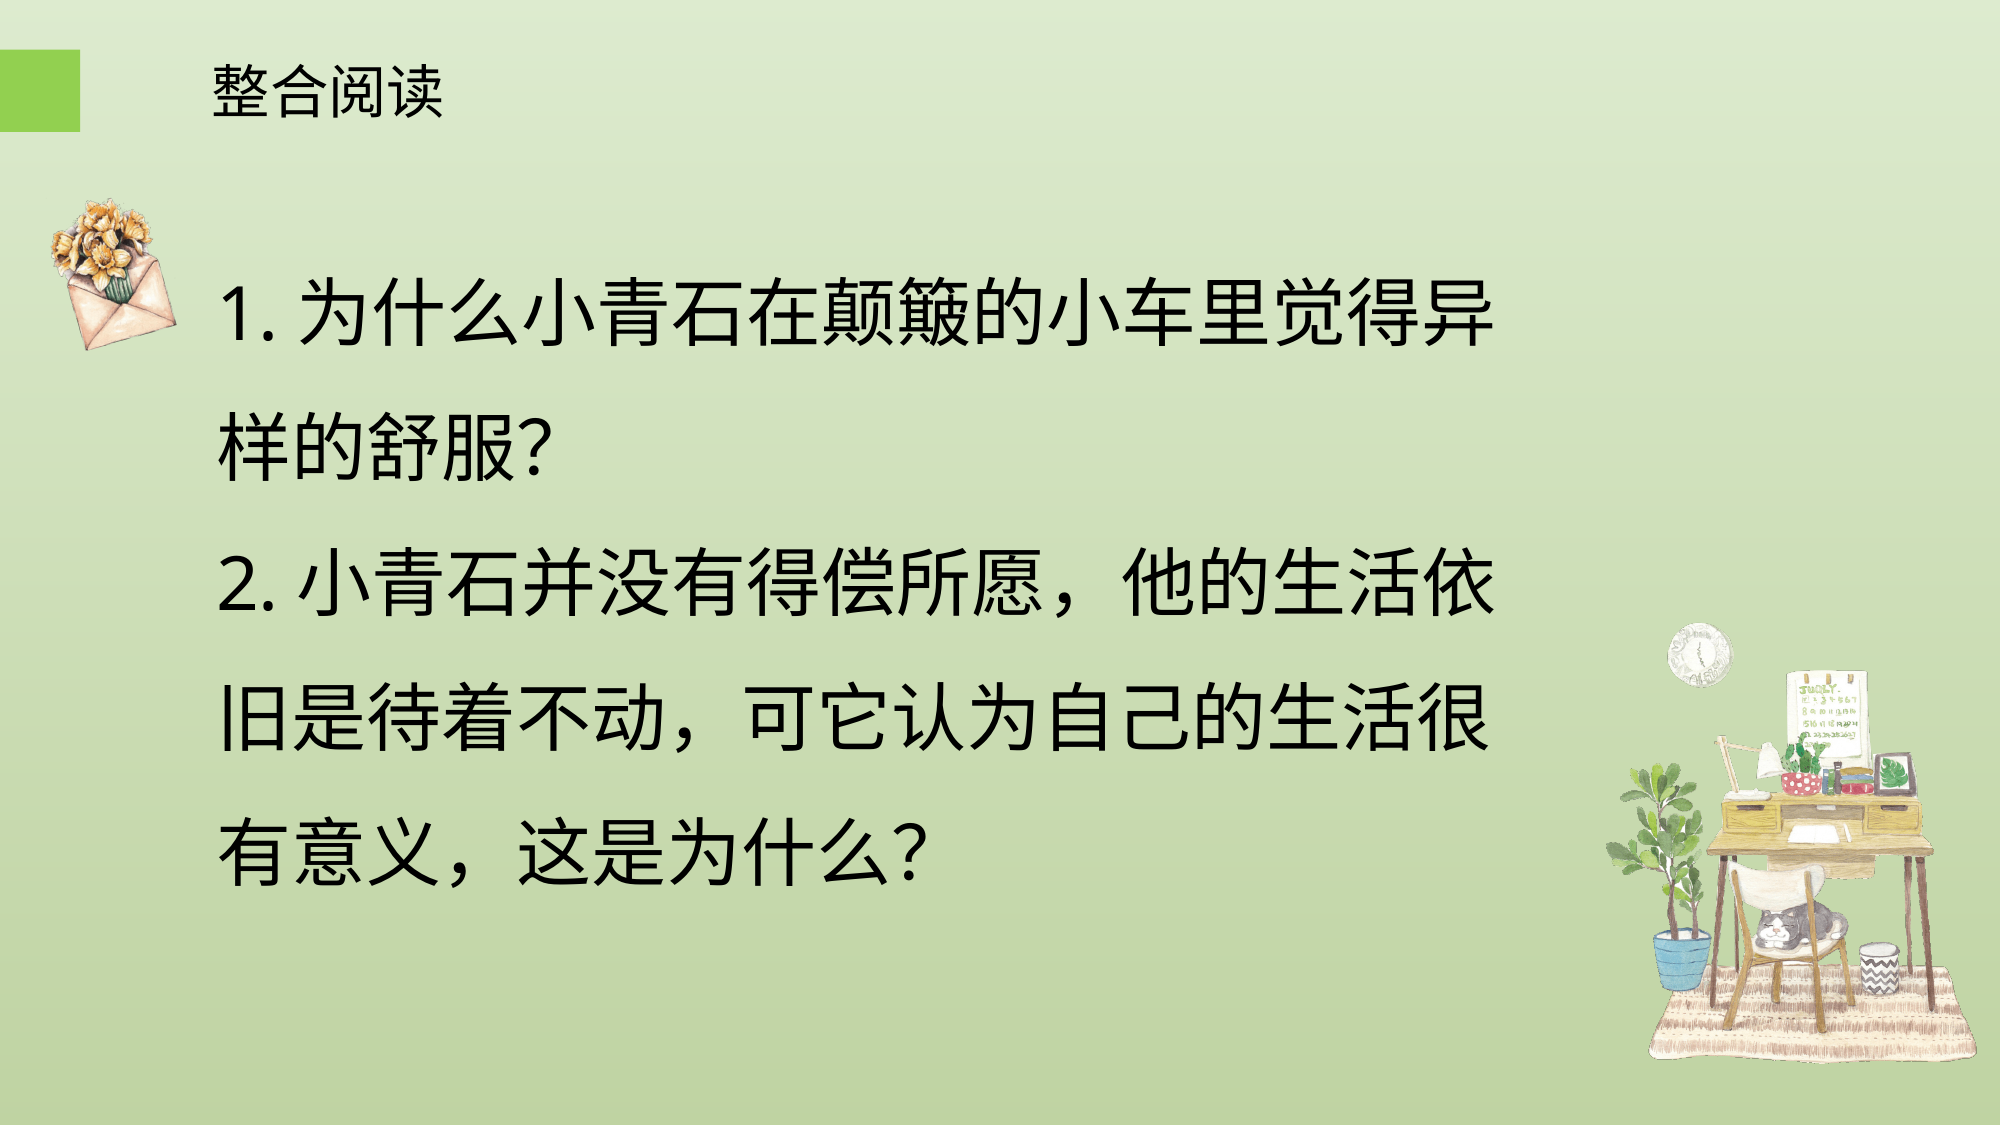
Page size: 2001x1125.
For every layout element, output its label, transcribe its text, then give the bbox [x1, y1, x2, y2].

text_box 1.为什么小青石在颠簸的小车里觉得异样的舒服？ 2.小青石并没有得偿所愿，他的生活依旧是待着不动，可它认为自己的生活很有意义，这是为什么？ [201, 213, 1573, 904]
picture [1597, 606, 2000, 1069]
picture [1, 135, 210, 361]
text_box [0, 48, 462, 135]
